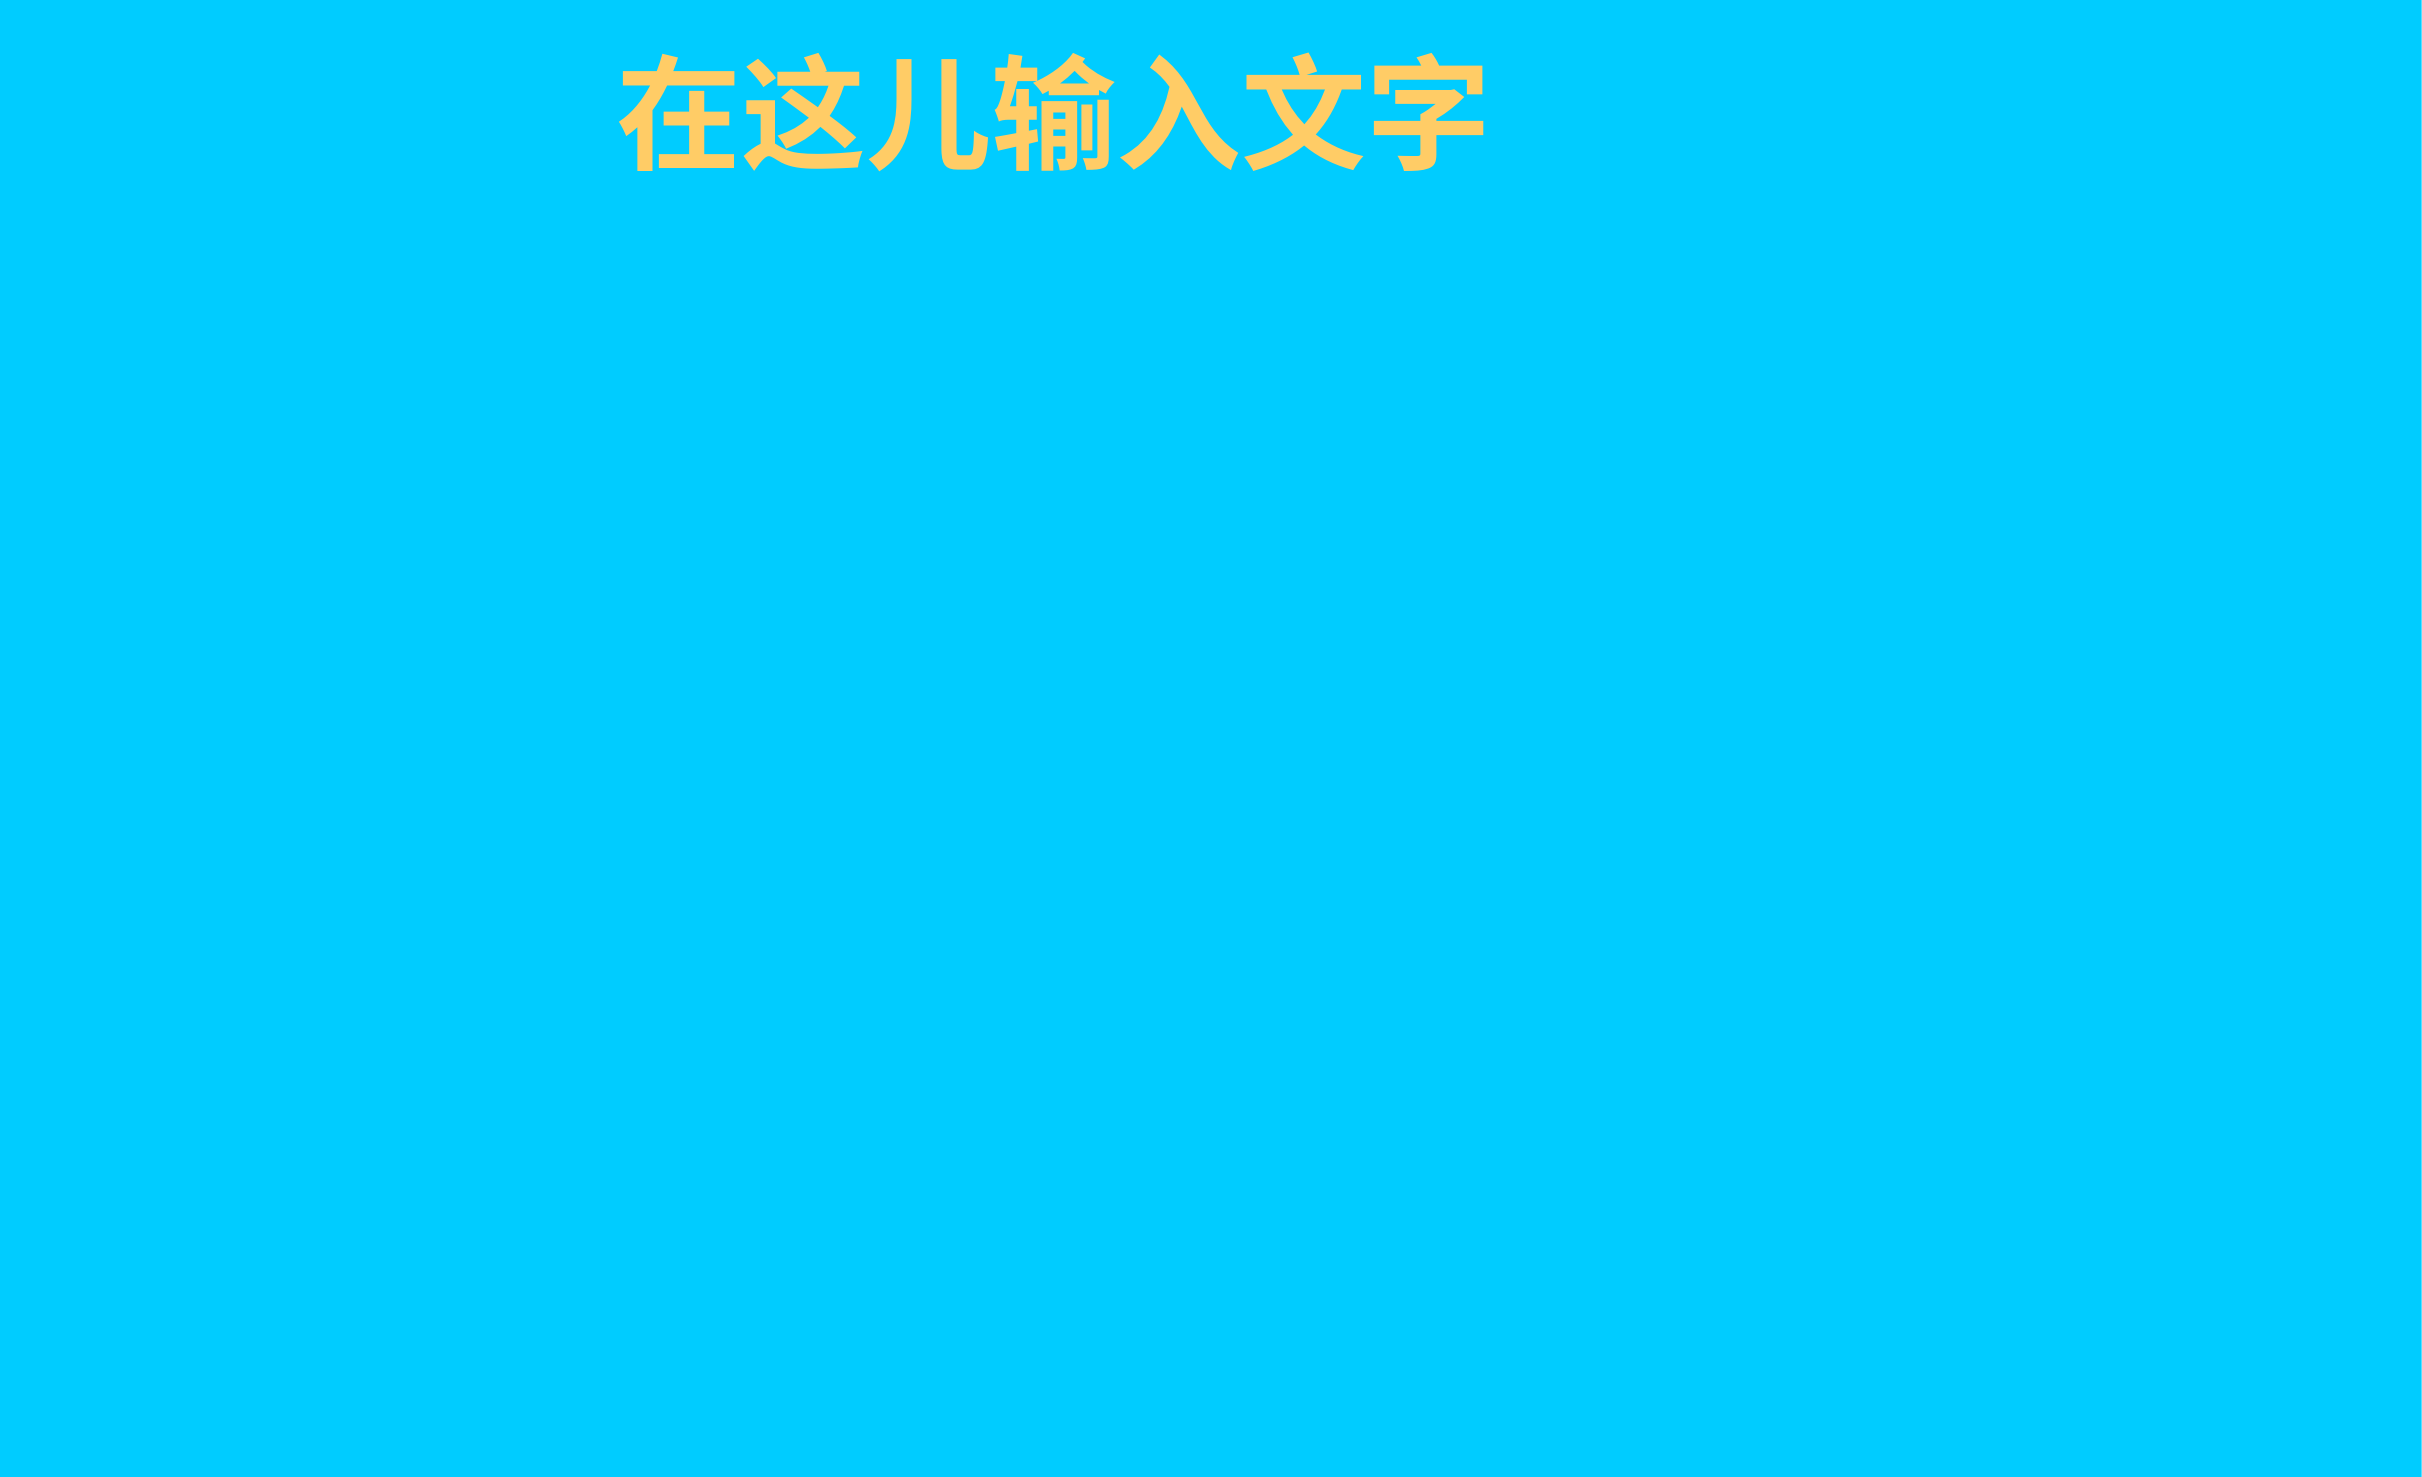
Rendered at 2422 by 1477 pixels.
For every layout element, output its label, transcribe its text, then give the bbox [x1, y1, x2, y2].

text_box 在这儿输入文字 [601, 28, 1507, 193]
